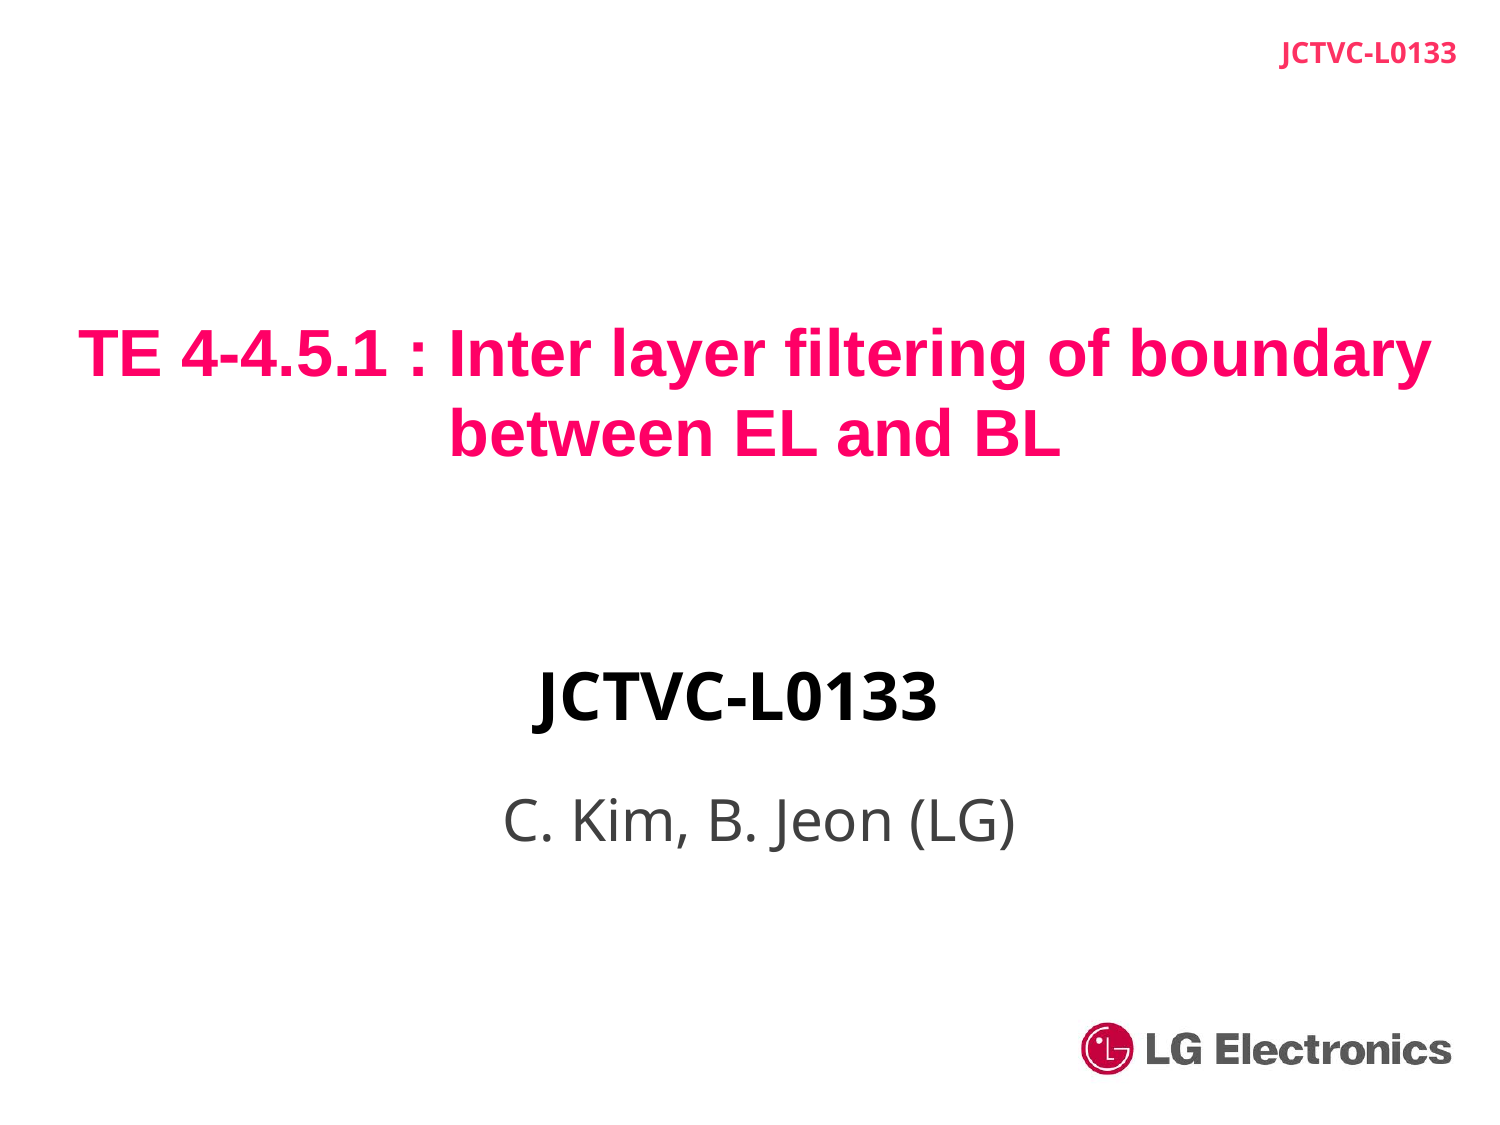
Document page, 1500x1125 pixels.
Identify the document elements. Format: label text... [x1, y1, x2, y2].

subtitle C. Kim, B. Jeon (LG) [234, 775, 1285, 858]
picture [1078, 1007, 1454, 1091]
text_box JCTVC-L0133 [492, 646, 985, 742]
text_box JCTVC-L0133 [1241, 27, 1472, 77]
title TE 4-4.5.1 : Inter layer filtering of boundary between EL and BL [58, 269, 1454, 511]
